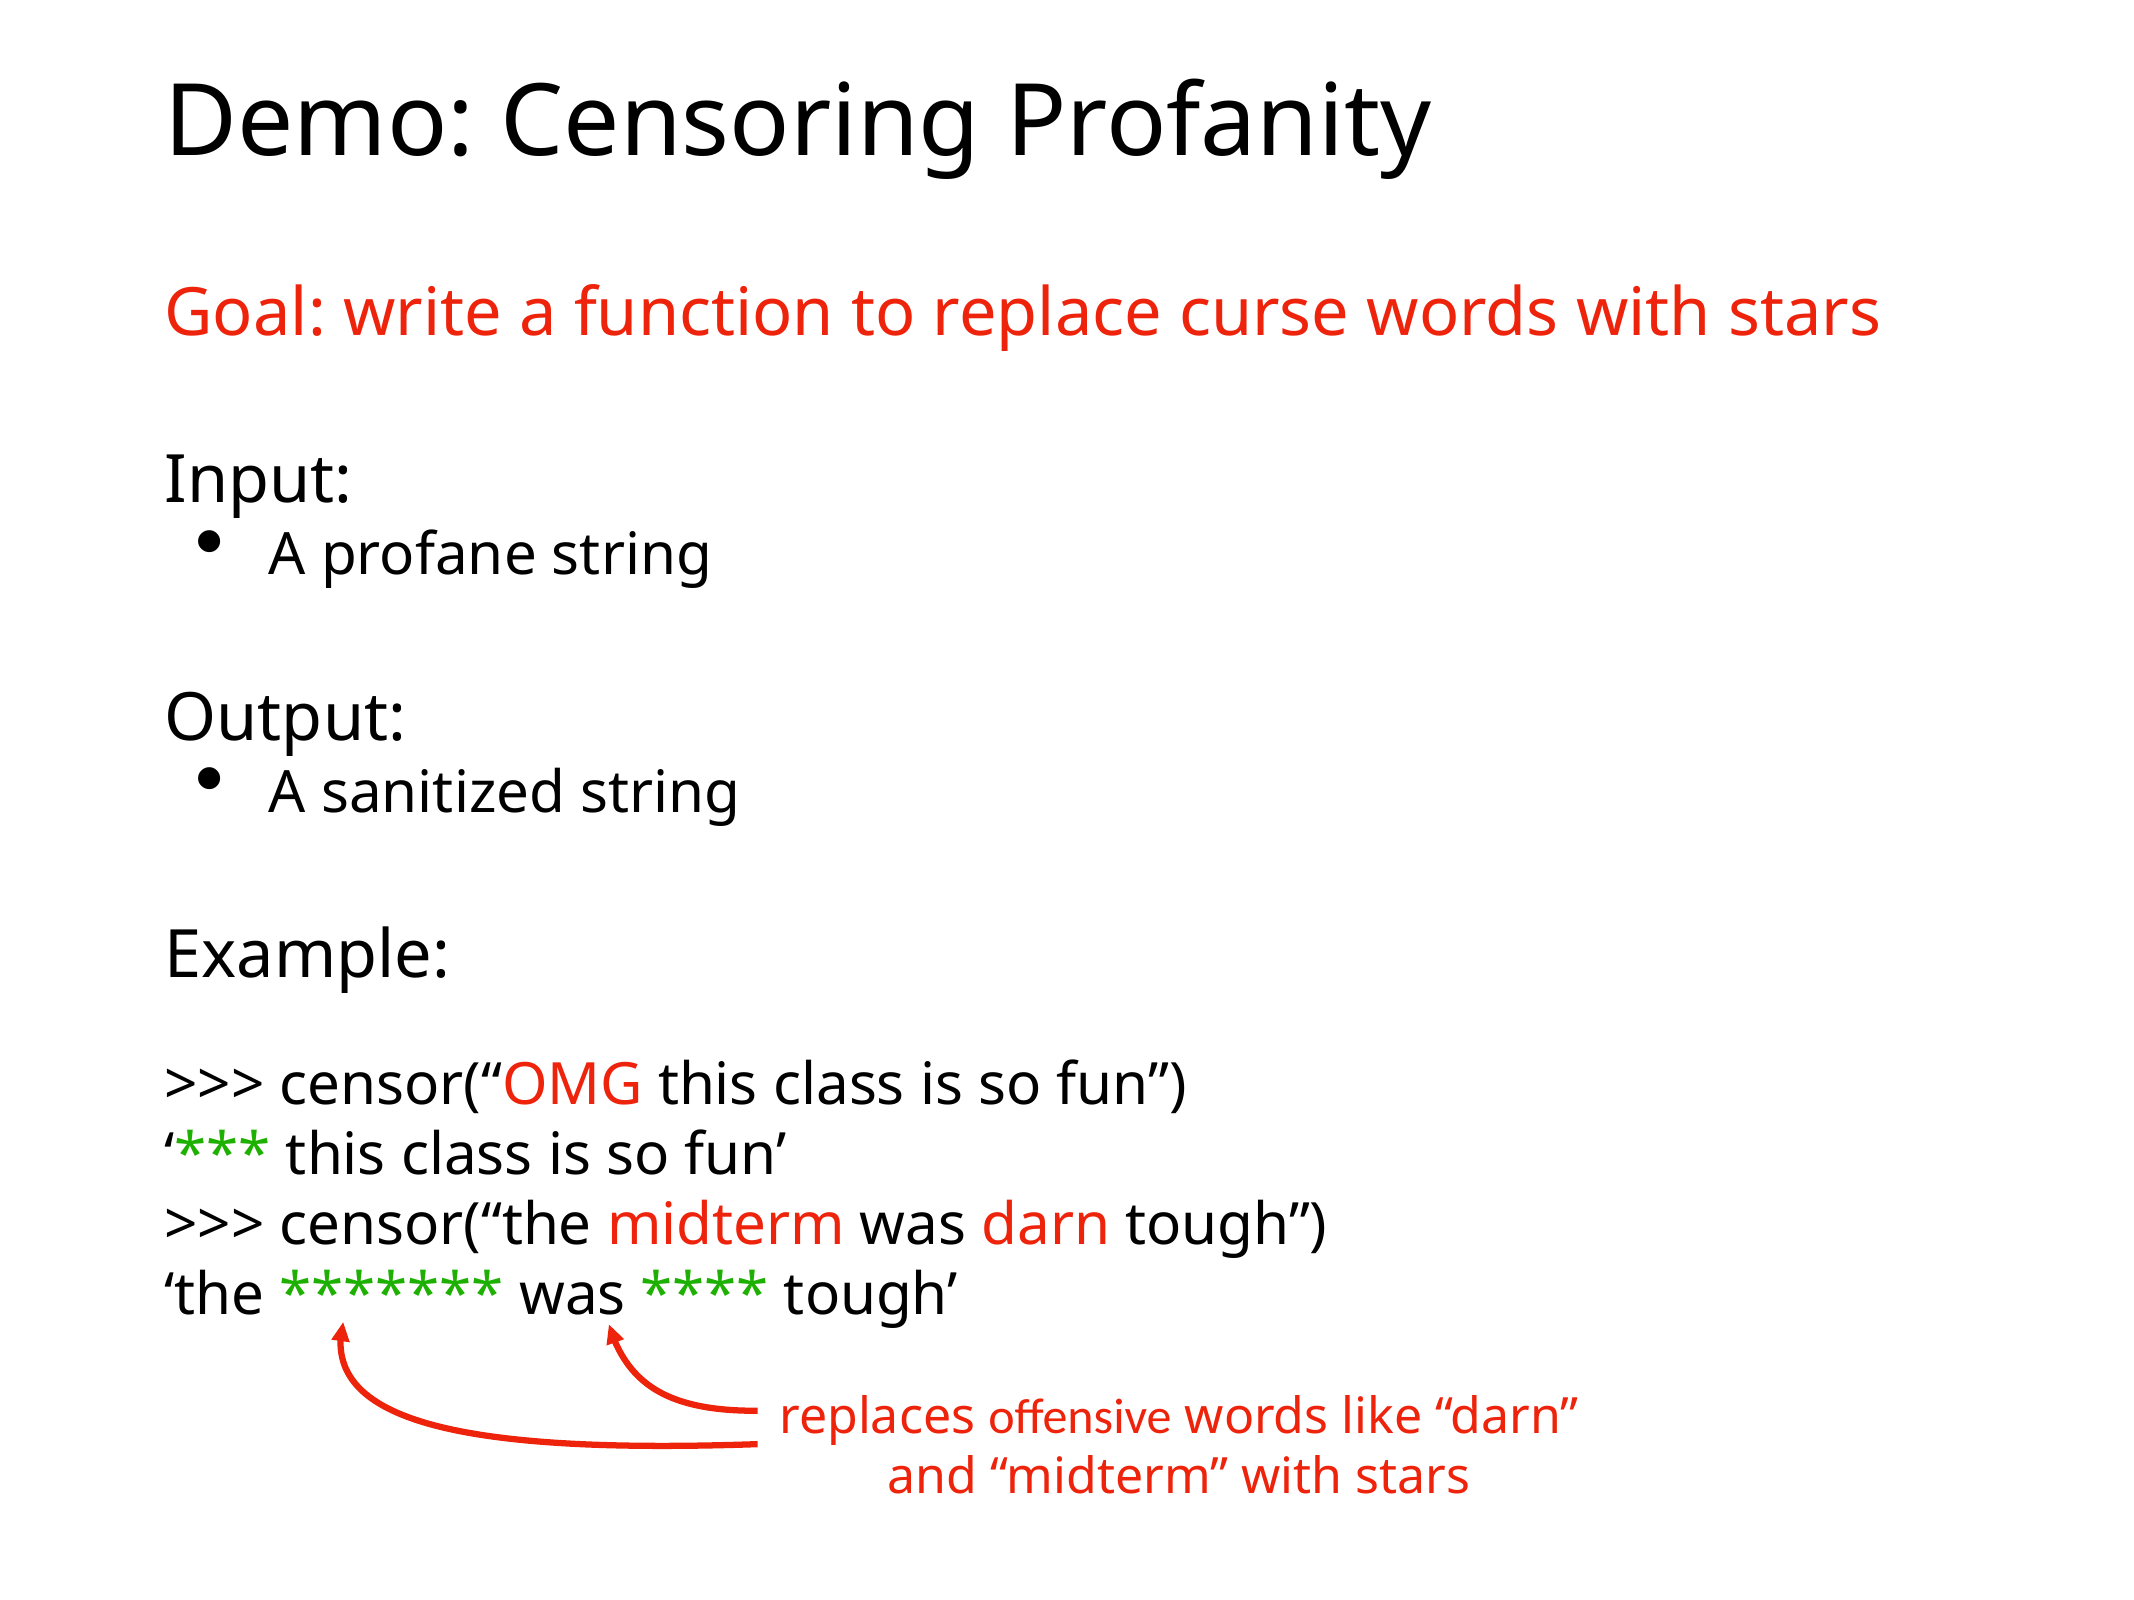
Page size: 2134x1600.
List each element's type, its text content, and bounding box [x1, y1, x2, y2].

text_box [334, 1322, 758, 1446]
text_box replaces offensive words like “darn” and “midterm” with stars [771, 1375, 1588, 1513]
text_box [607, 1324, 758, 1411]
title Demo: Censoring Profanity [155, 41, 1978, 191]
list Goal: write a function to replace curse words with stars Input: A profane string Output: A sanitized string Example: >>> censor(“OMG this class is so fun”) ‘*** this class is so fun’ >>> censor(“the midterm was darn tough”) ‘the ******* was **** tough’ [155, 259, 1978, 1457]
